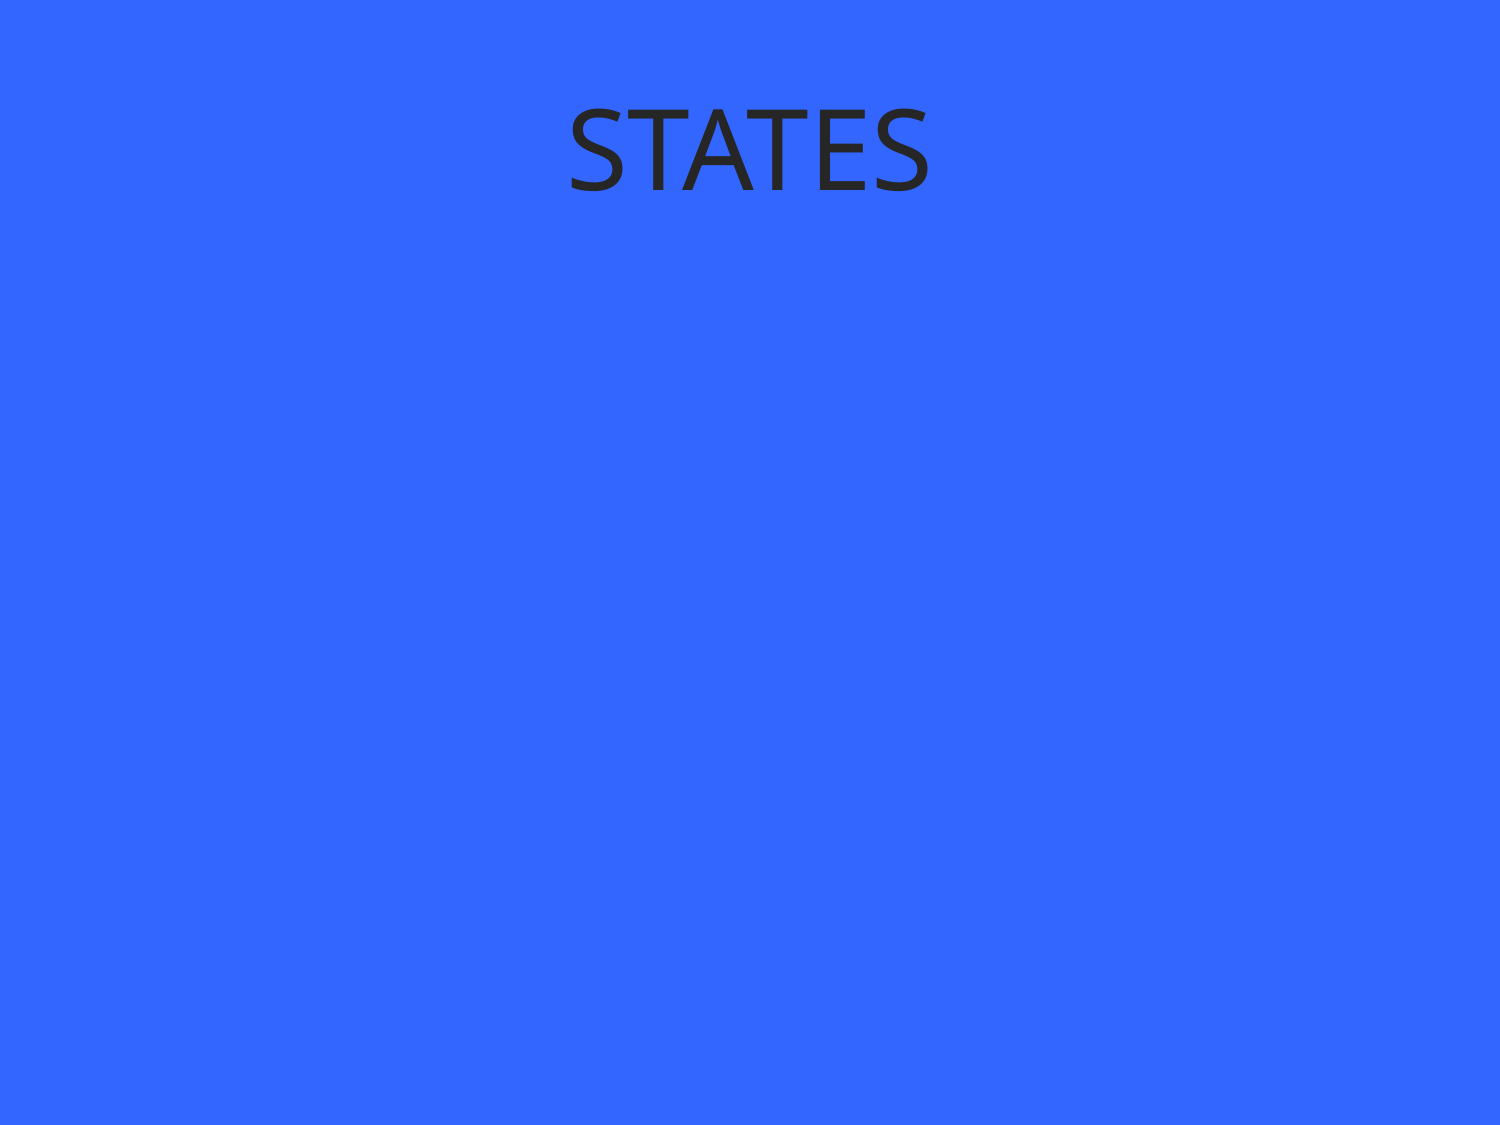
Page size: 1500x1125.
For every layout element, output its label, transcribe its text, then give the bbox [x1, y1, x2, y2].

title STATES [119, 51, 1381, 240]
